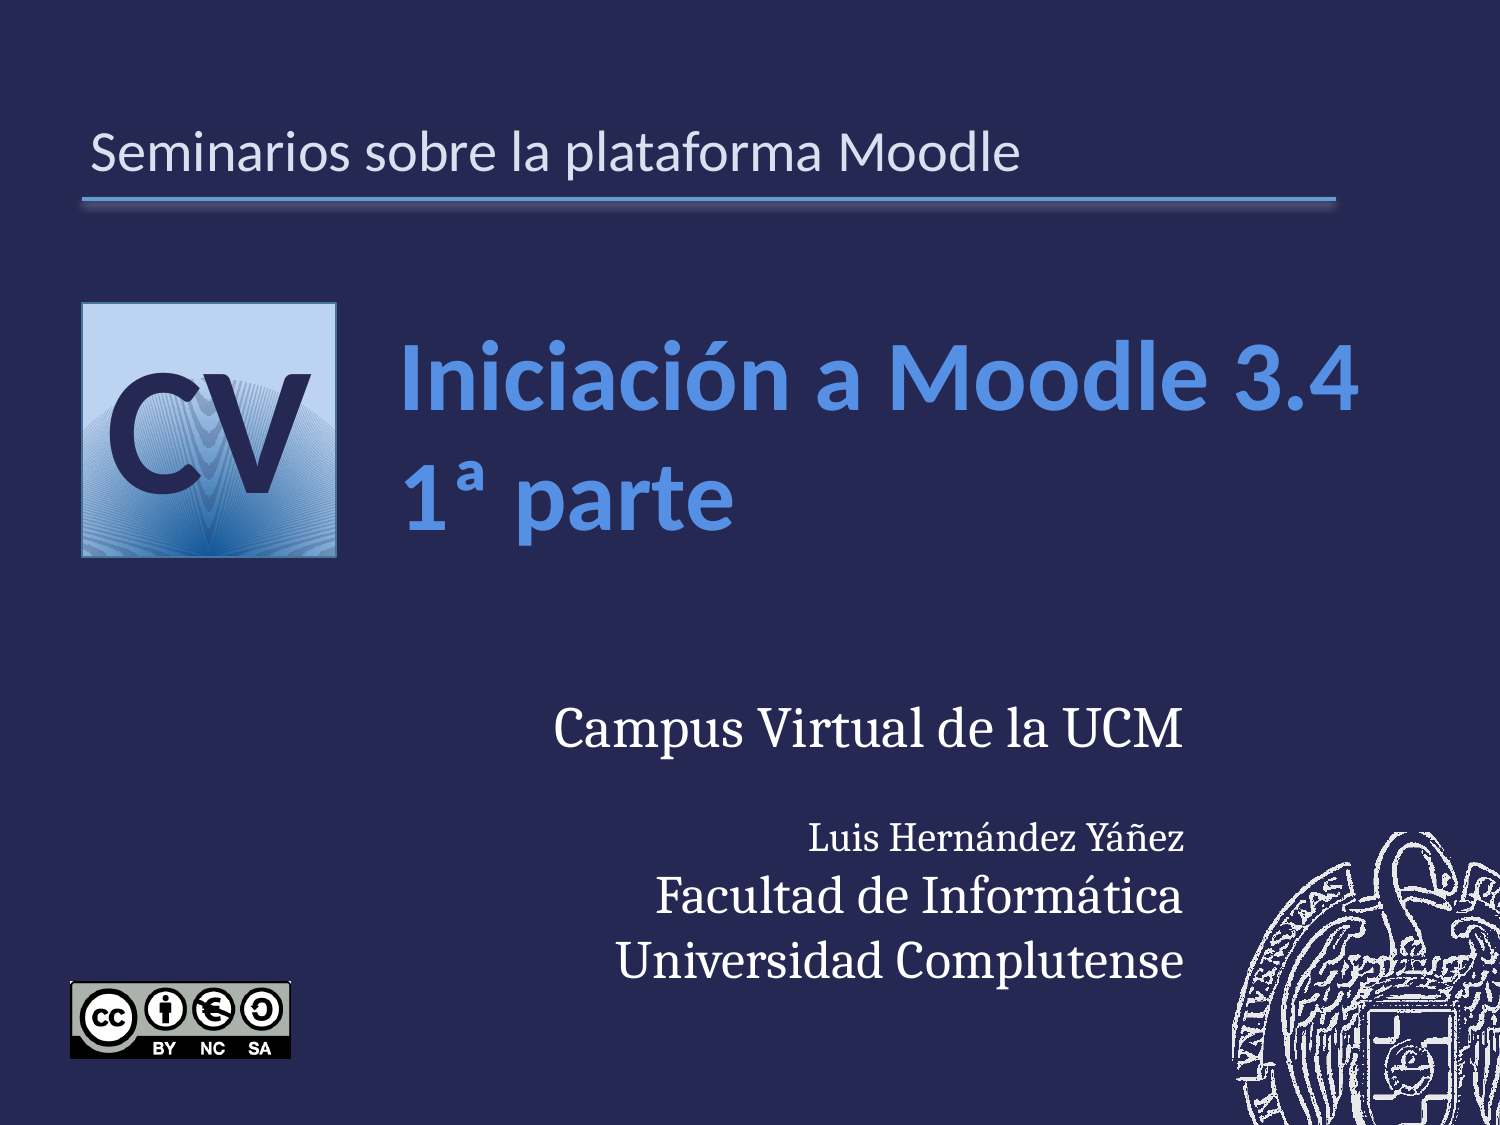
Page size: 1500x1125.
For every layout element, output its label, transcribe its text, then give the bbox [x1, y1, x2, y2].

picture [1232, 832, 1500, 1125]
text_box Seminarios sobre la plataforma Moodle [75, 105, 1037, 191]
picture [70, 981, 291, 1059]
subtitle Campus Virtual de la UCM Luis Hernández Yáñez Facultad de Informática Universidad Complutense [99, 681, 1196, 1079]
text_box CV [81, 302, 337, 558]
title Iniciación a Moodle 3.4 1ª parte [398, 302, 1395, 551]
slide_number Página 11 [99, 983, 297, 1071]
